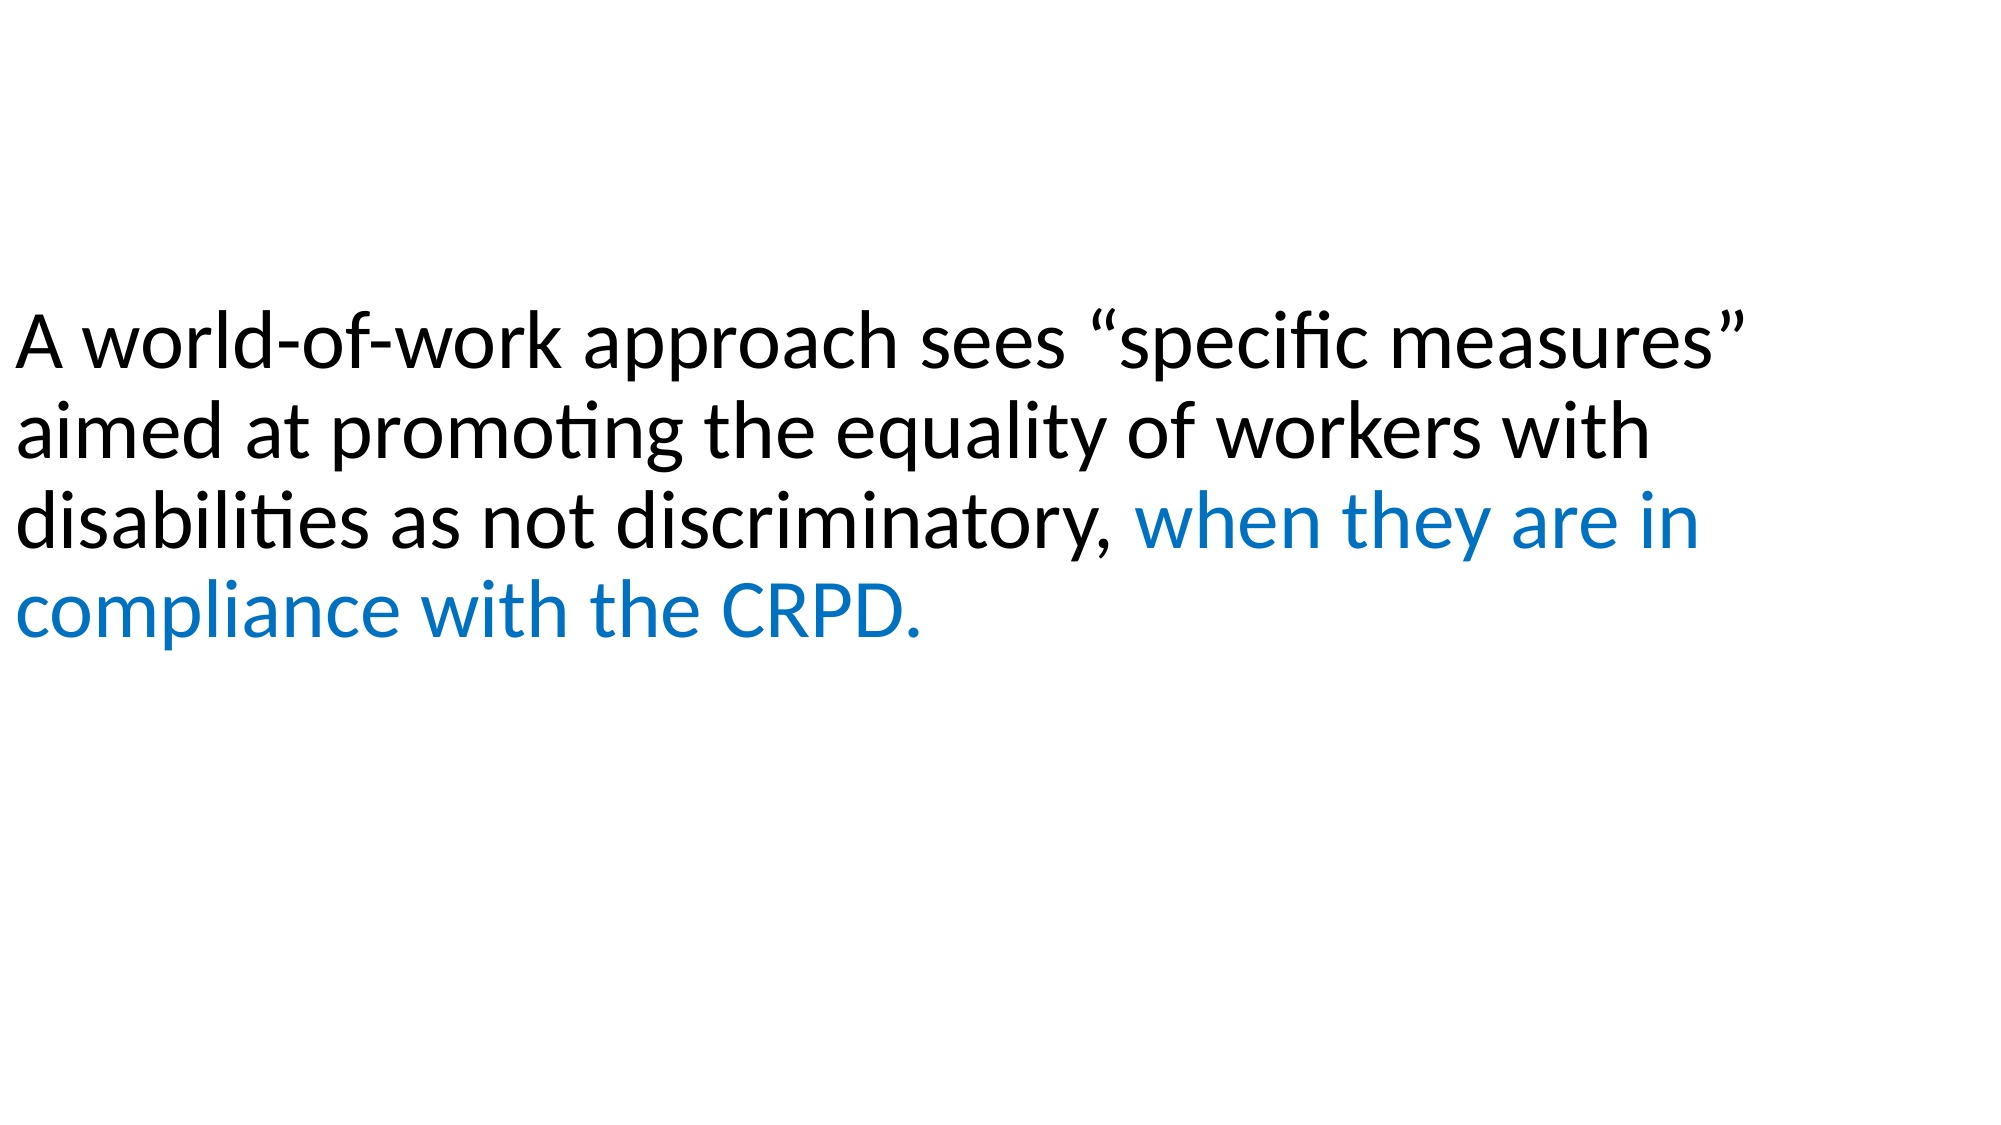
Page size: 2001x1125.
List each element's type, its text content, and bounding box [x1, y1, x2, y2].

list A world-of-work approach sees “specific measures” aimed at promoting the equality of workers with disabilities as not discriminatory, when they are in compliance with the CRPD. [0, 38, 1971, 1084]
